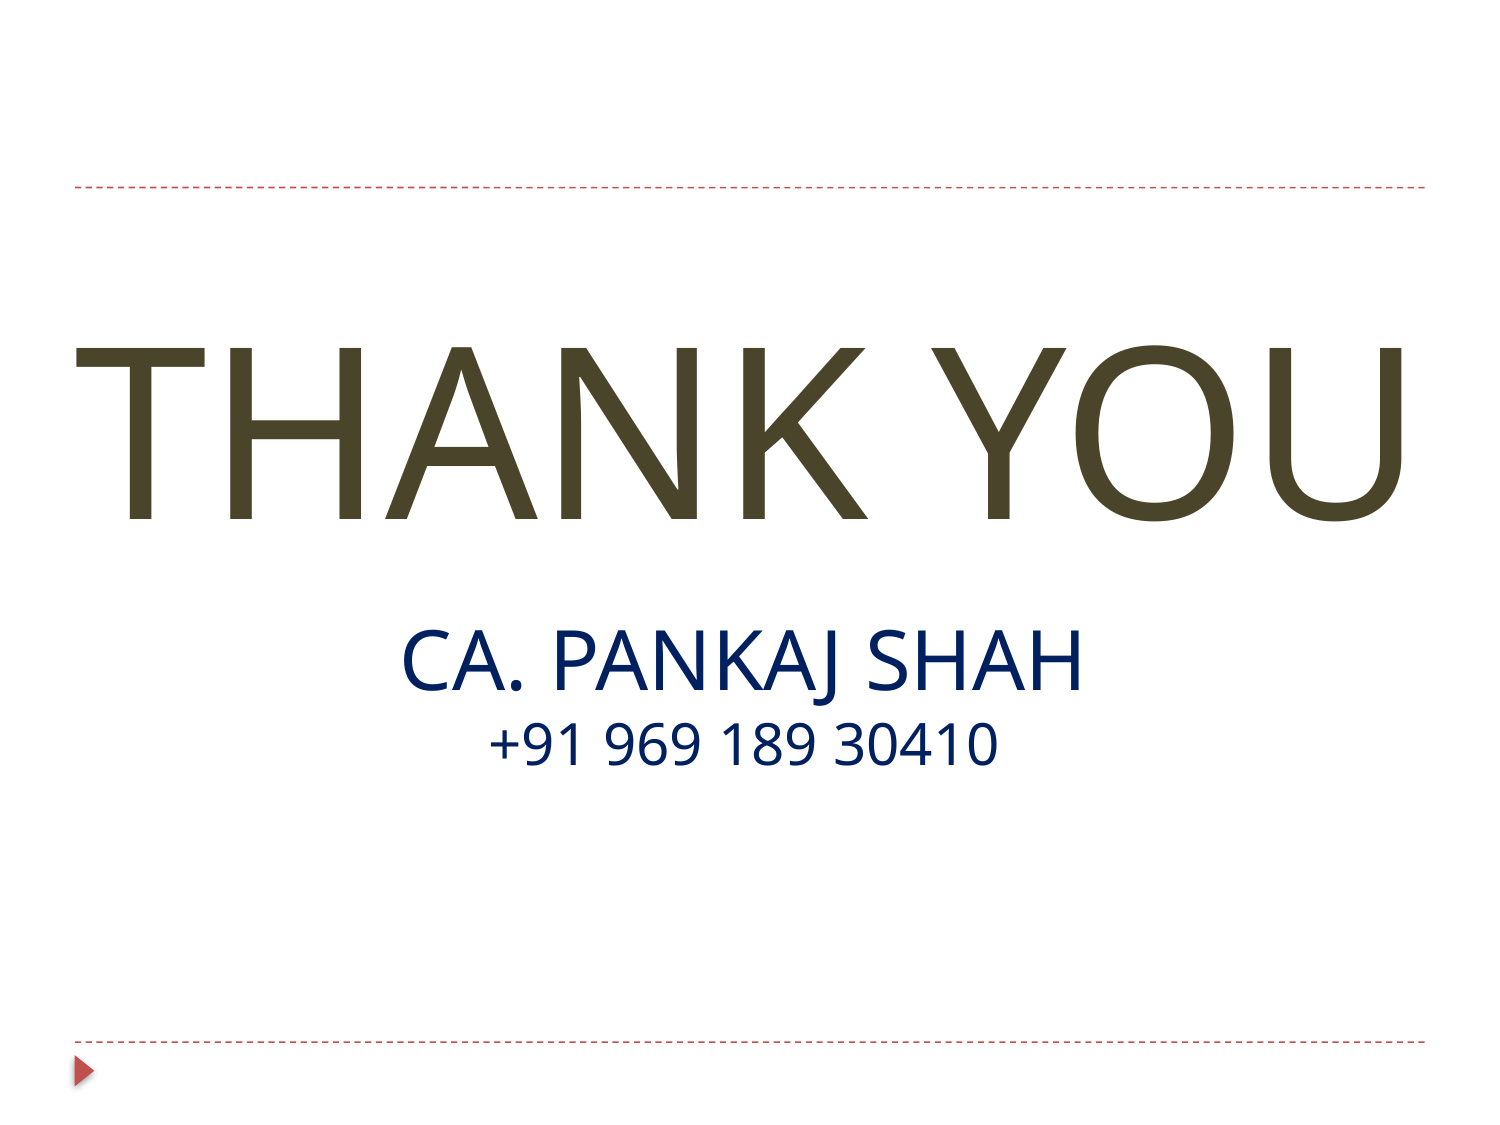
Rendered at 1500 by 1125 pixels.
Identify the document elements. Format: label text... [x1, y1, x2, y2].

title THANK YOU [3, 425, 1495, 575]
text_box CA. PANKAJ SHAH +91 969 189 30410 [0, 599, 1493, 785]
